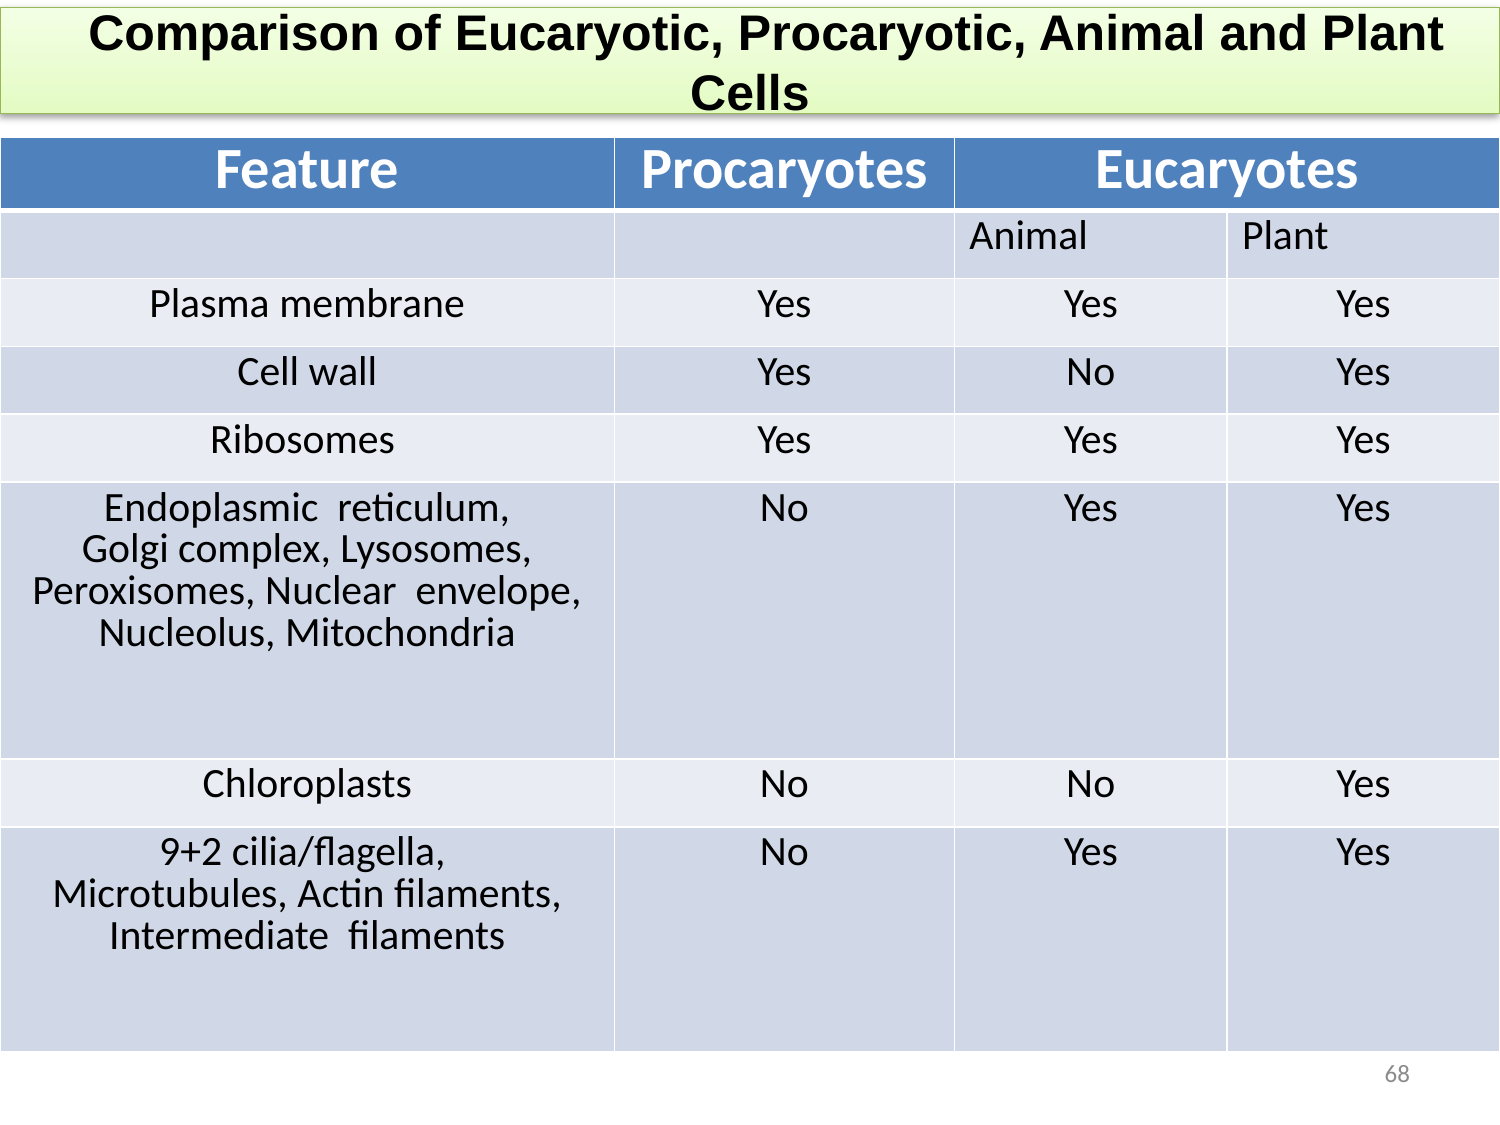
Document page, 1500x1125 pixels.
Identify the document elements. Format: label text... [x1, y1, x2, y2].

table_cell Yes [1228, 828, 1499, 1051]
table_cell No [615, 483, 954, 758]
table_cell Plant [1228, 213, 1499, 278]
table_cell Yes [615, 347, 954, 413]
table_cell Cell wall [1, 347, 614, 413]
table_header Eucaryotes [955, 138, 1499, 208]
table_cell 9+2 cilia/flagella, Microtubules, Actin filaments, Intermediate filaments [1, 828, 614, 1051]
table_cell Yes [955, 828, 1226, 1051]
title Comparison of Eucaryotic, Procaryotic, Animal and Plant Cells [0, 7, 1500, 114]
table_cell Yes [1228, 415, 1499, 481]
table_cell No [615, 828, 954, 1051]
table_cell No [955, 347, 1226, 413]
slide_number 68 [1074, 1042, 1425, 1103]
table_cell Animal [955, 213, 1226, 278]
table_cell Endoplasmic reticulum, Golgi complex, Lysosomes, Peroxisomes, Nuclear envelope, Nucleolus, Mitochondria [1, 483, 614, 758]
table_cell Ribosomes [1, 415, 614, 481]
table_cell Yes [955, 415, 1226, 481]
table_cell [1, 213, 614, 278]
table_cell Yes [1228, 347, 1499, 413]
table_cell Yes [955, 279, 1226, 346]
table_cell Yes [955, 483, 1226, 758]
table_cell [615, 213, 954, 278]
table_cell Yes [615, 279, 954, 346]
table_cell No [955, 760, 1226, 826]
table_cell Yes [615, 415, 954, 481]
table_cell Yes [1228, 279, 1499, 346]
table_header Feature [1, 138, 614, 208]
table_cell Plasma membrane [1, 279, 614, 346]
table_cell No [615, 760, 954, 826]
table_cell Yes [1228, 483, 1499, 758]
table_cell Chloroplasts [1, 760, 614, 826]
table_cell Yes [1228, 760, 1499, 826]
table_header Procaryotes [615, 138, 954, 208]
